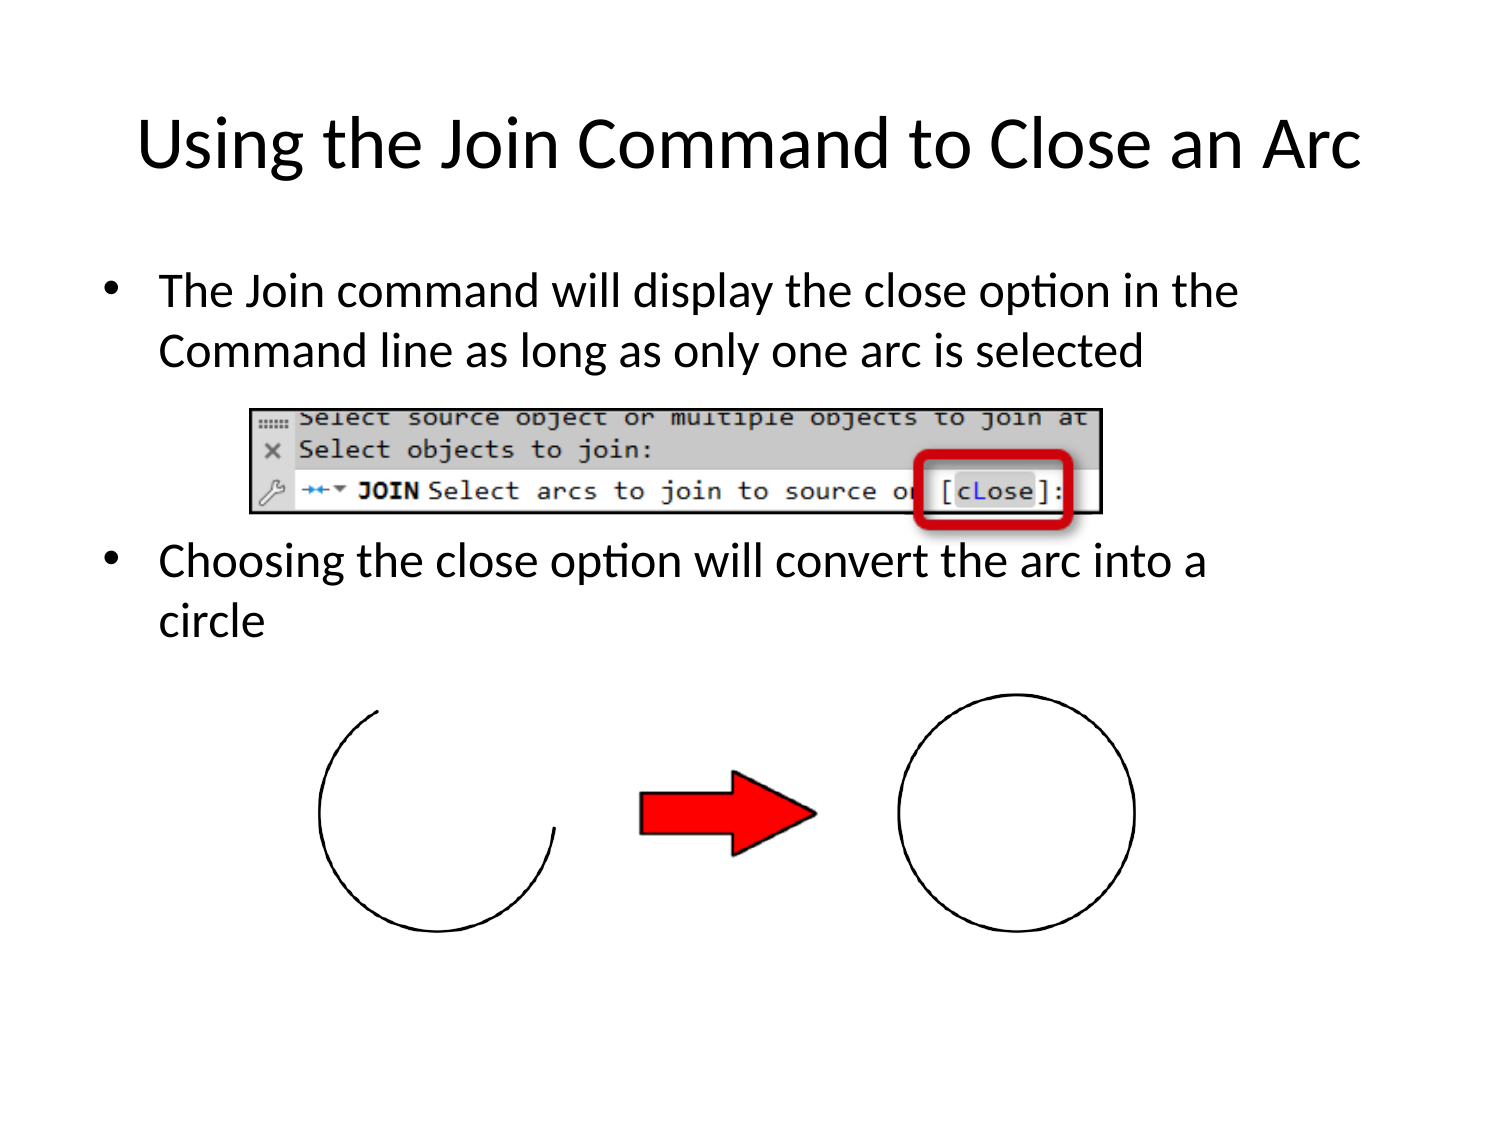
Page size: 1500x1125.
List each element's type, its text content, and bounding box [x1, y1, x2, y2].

picture [249, 407, 1103, 546]
title Using the Join Command to Close an Arc [75, 45, 1425, 233]
list The Join command will display the close option in the Command line as long as only one arc is selected Choosing the close option will convert the arc into a circle [87, 249, 1313, 950]
picture [312, 687, 1143, 938]
